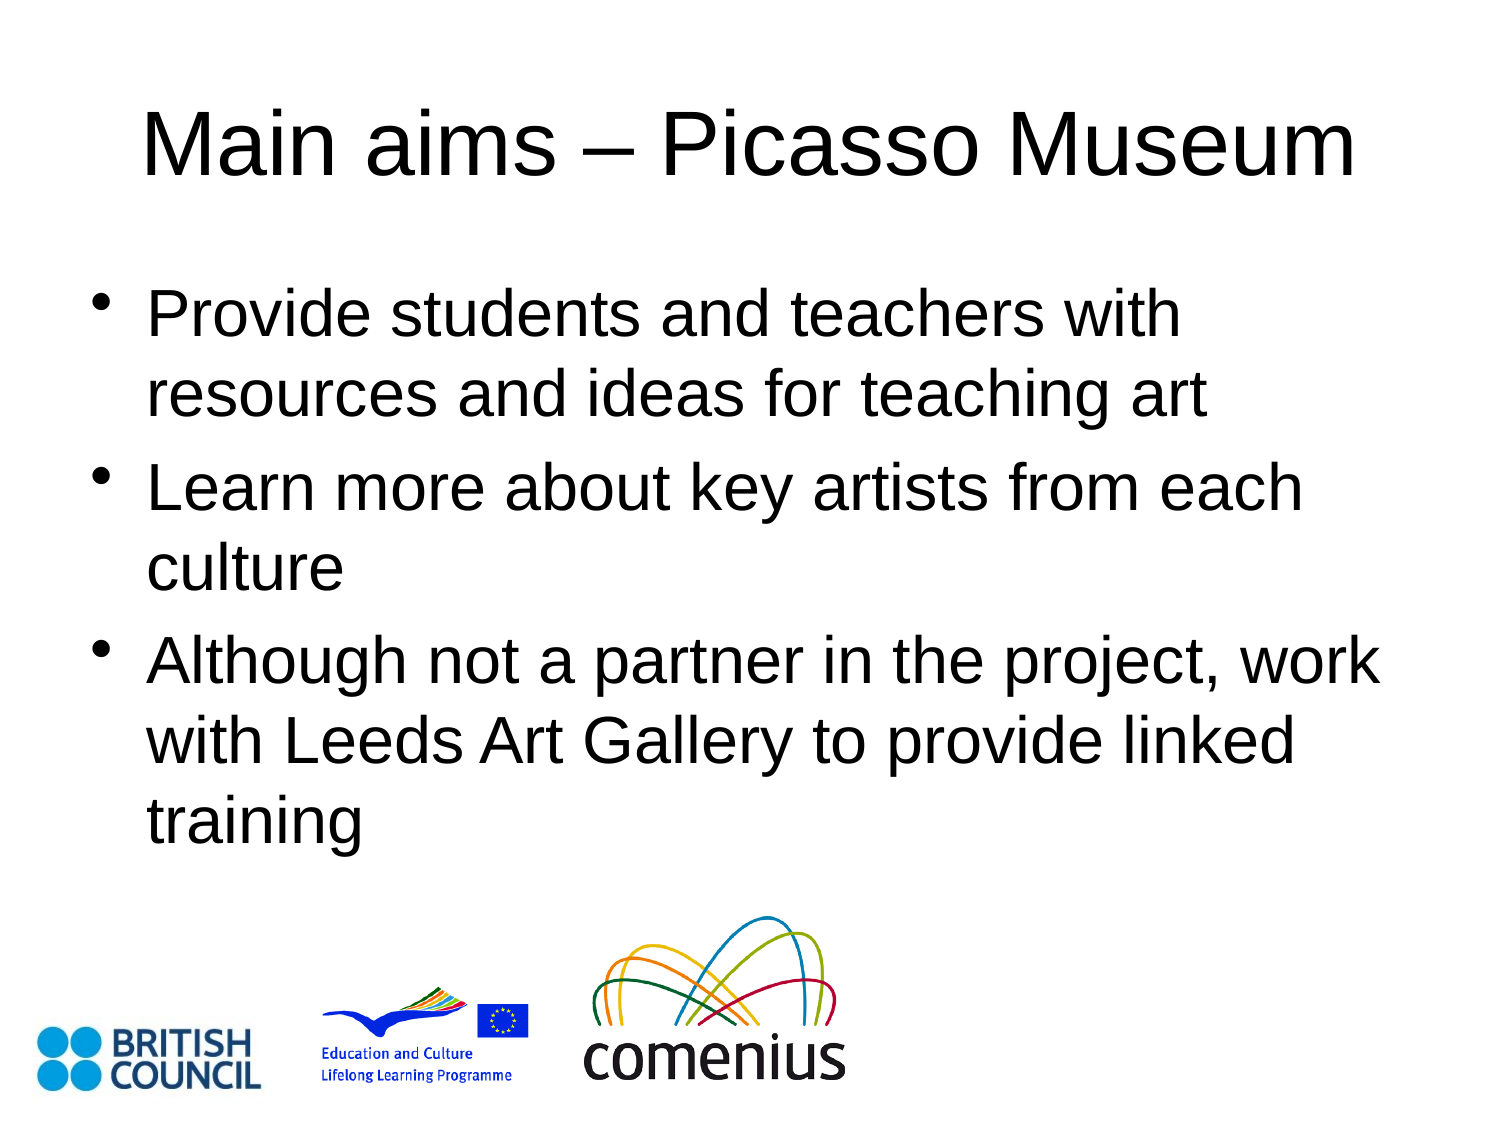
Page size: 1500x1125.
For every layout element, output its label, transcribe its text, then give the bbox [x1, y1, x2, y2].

title Main aims – Picasso Museum [74, 44, 1426, 233]
list Provide students and teachers with resources and ideas for teaching art Learn more about key artists from each culture Although not a partner in the project, work with Leeds Art Gallery to provide linked training [74, 262, 1448, 681]
picture [584, 916, 845, 1080]
picture [0, 552, 538, 1125]
